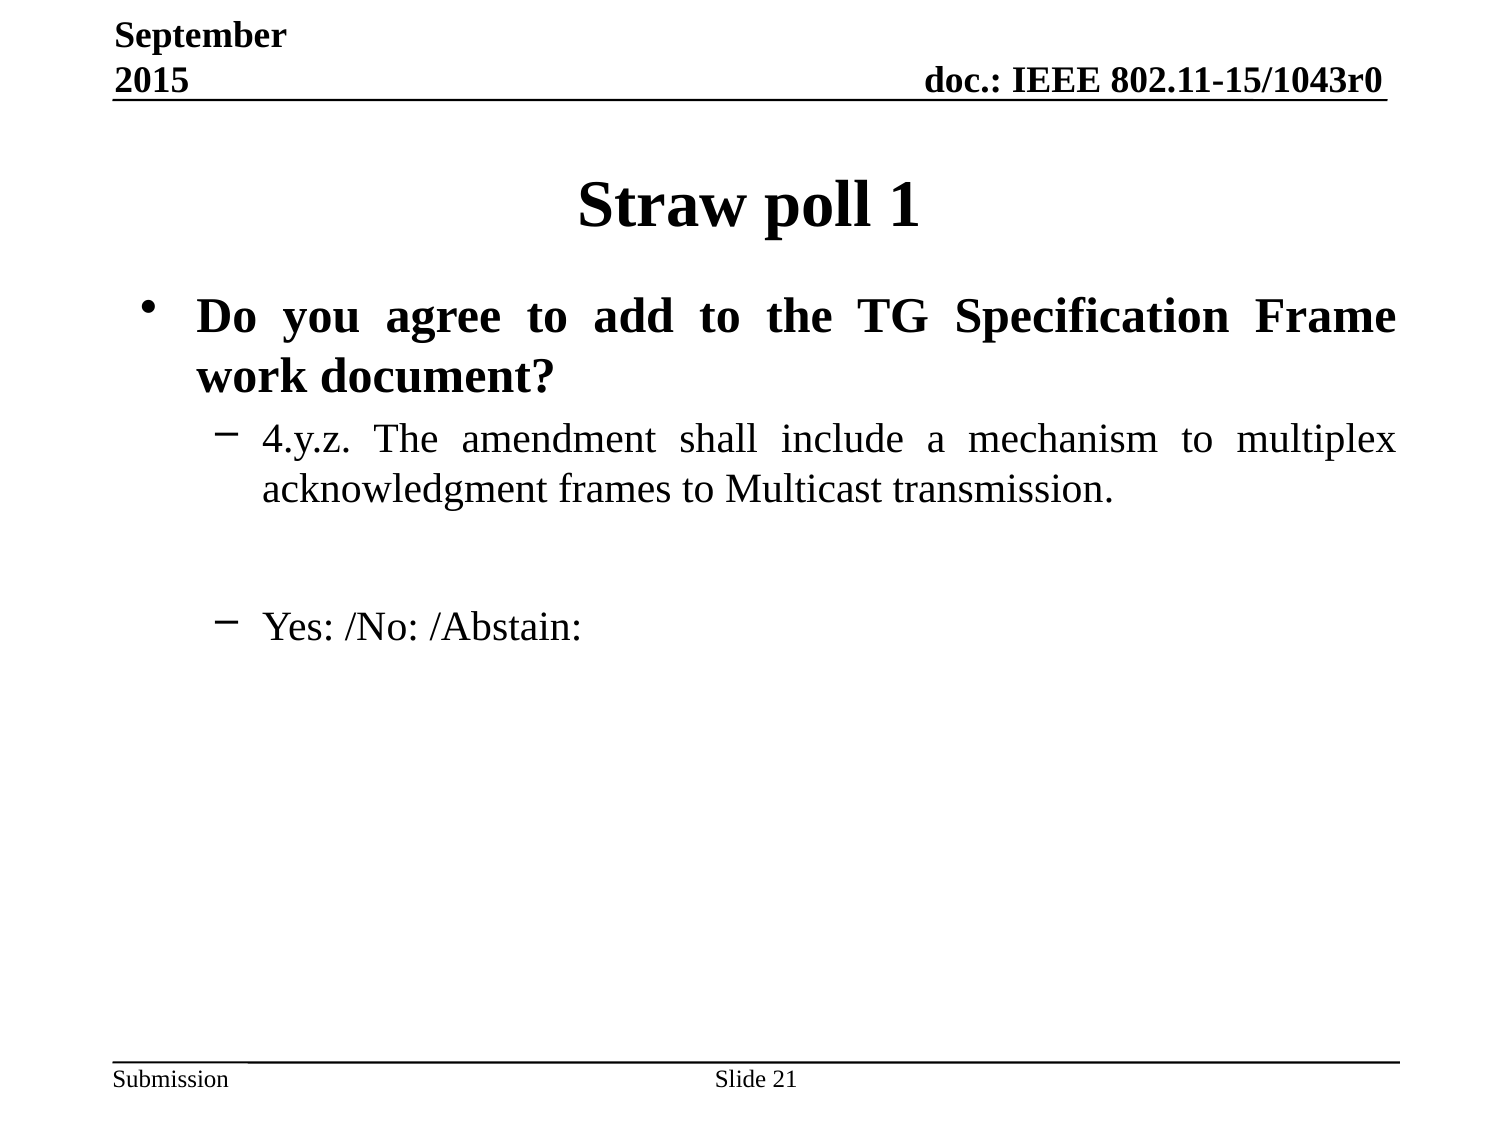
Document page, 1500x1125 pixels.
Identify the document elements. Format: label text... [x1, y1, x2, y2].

list Do you agree to add to the TG Specification Frame work document? 4.y.z. The amendment shall include a mechanism to multiplex acknowledgment frames to Multicast transmission. Yes: /No: /Abstain: [124, 274, 1413, 951]
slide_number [114, 54, 309, 101]
slide_number Slide 21 [712, 1061, 800, 1093]
title Straw poll 1 [112, 112, 1388, 288]
